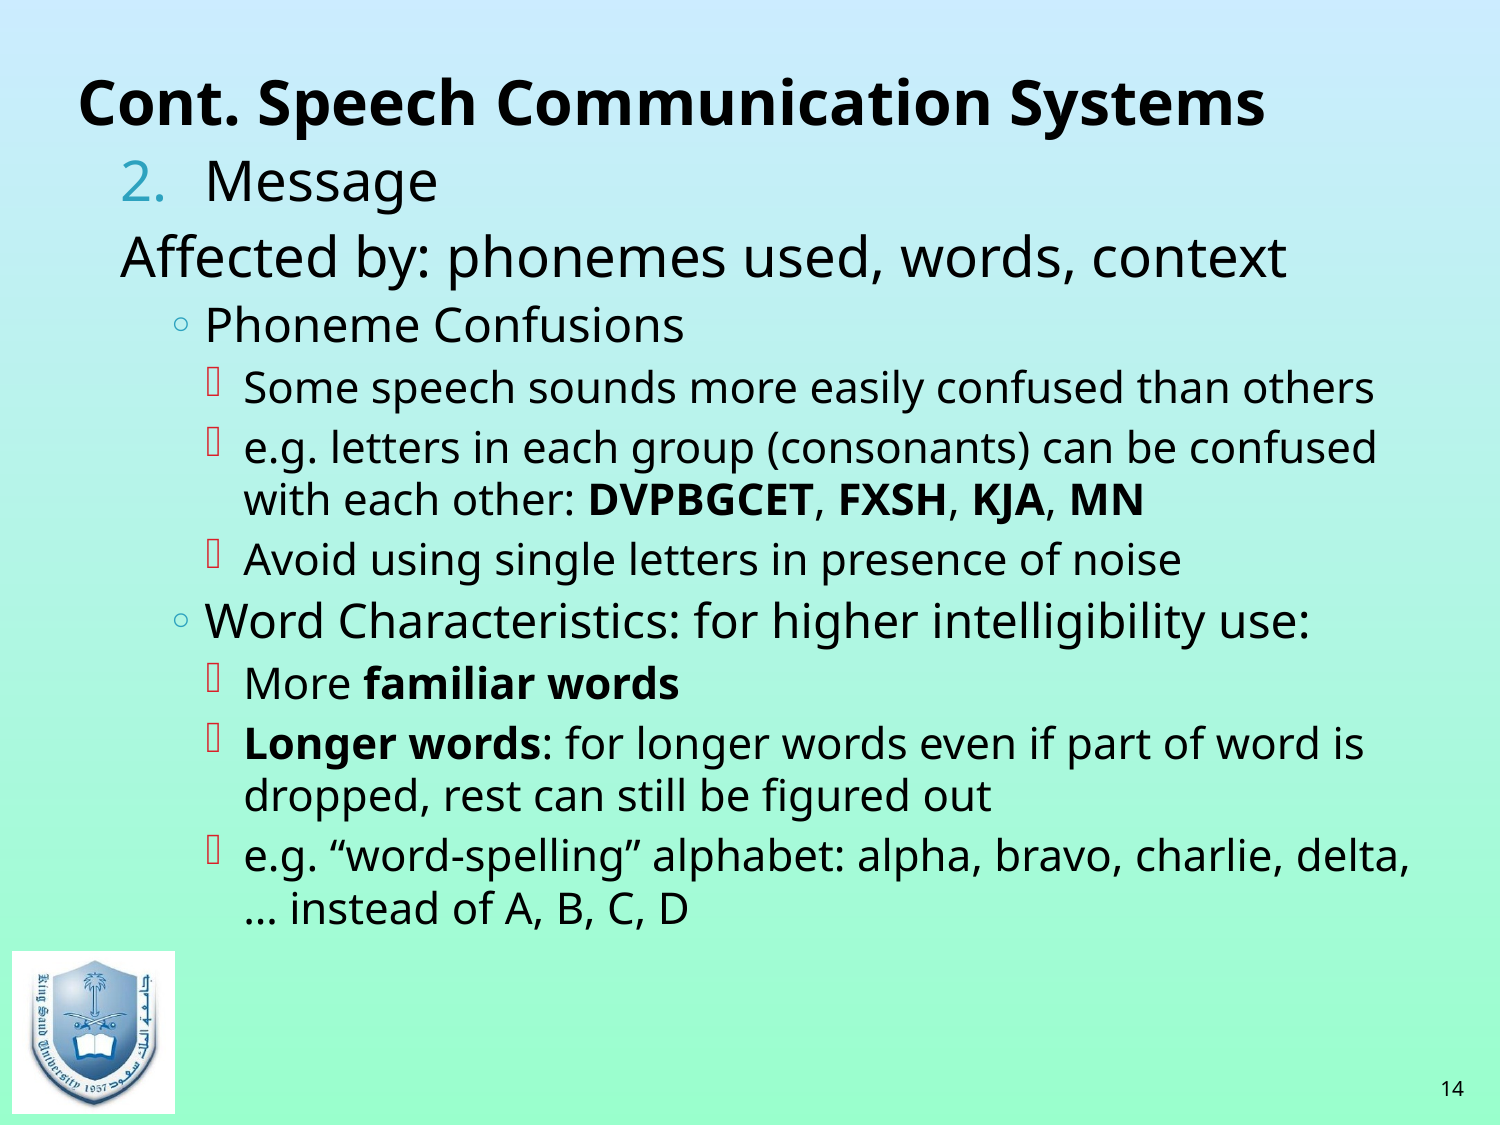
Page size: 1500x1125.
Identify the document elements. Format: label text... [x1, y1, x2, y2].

list Message Affected by: phonemes used, words, context Phoneme Confusions Some speech sounds more easily confused than others e.g. letters in each group (consonants) can be confused with each other: DVPBGCET, FXSH, KJA, MN Avoid using single letters in presence of noise Word Characteristics: for higher intelligibility use: More familiar words Longer words: for longer words even if part of word is dropped, rest can still be figured out e.g. “word-spelling” alphabet: alpha, bravo, charlie, delta, … instead of A, B, C, D [87, 137, 1438, 1113]
title Cont. Speech Communication Systems [62, 50, 1500, 150]
slide_number 14 [1418, 1051, 1479, 1112]
picture [12, 951, 175, 1114]
